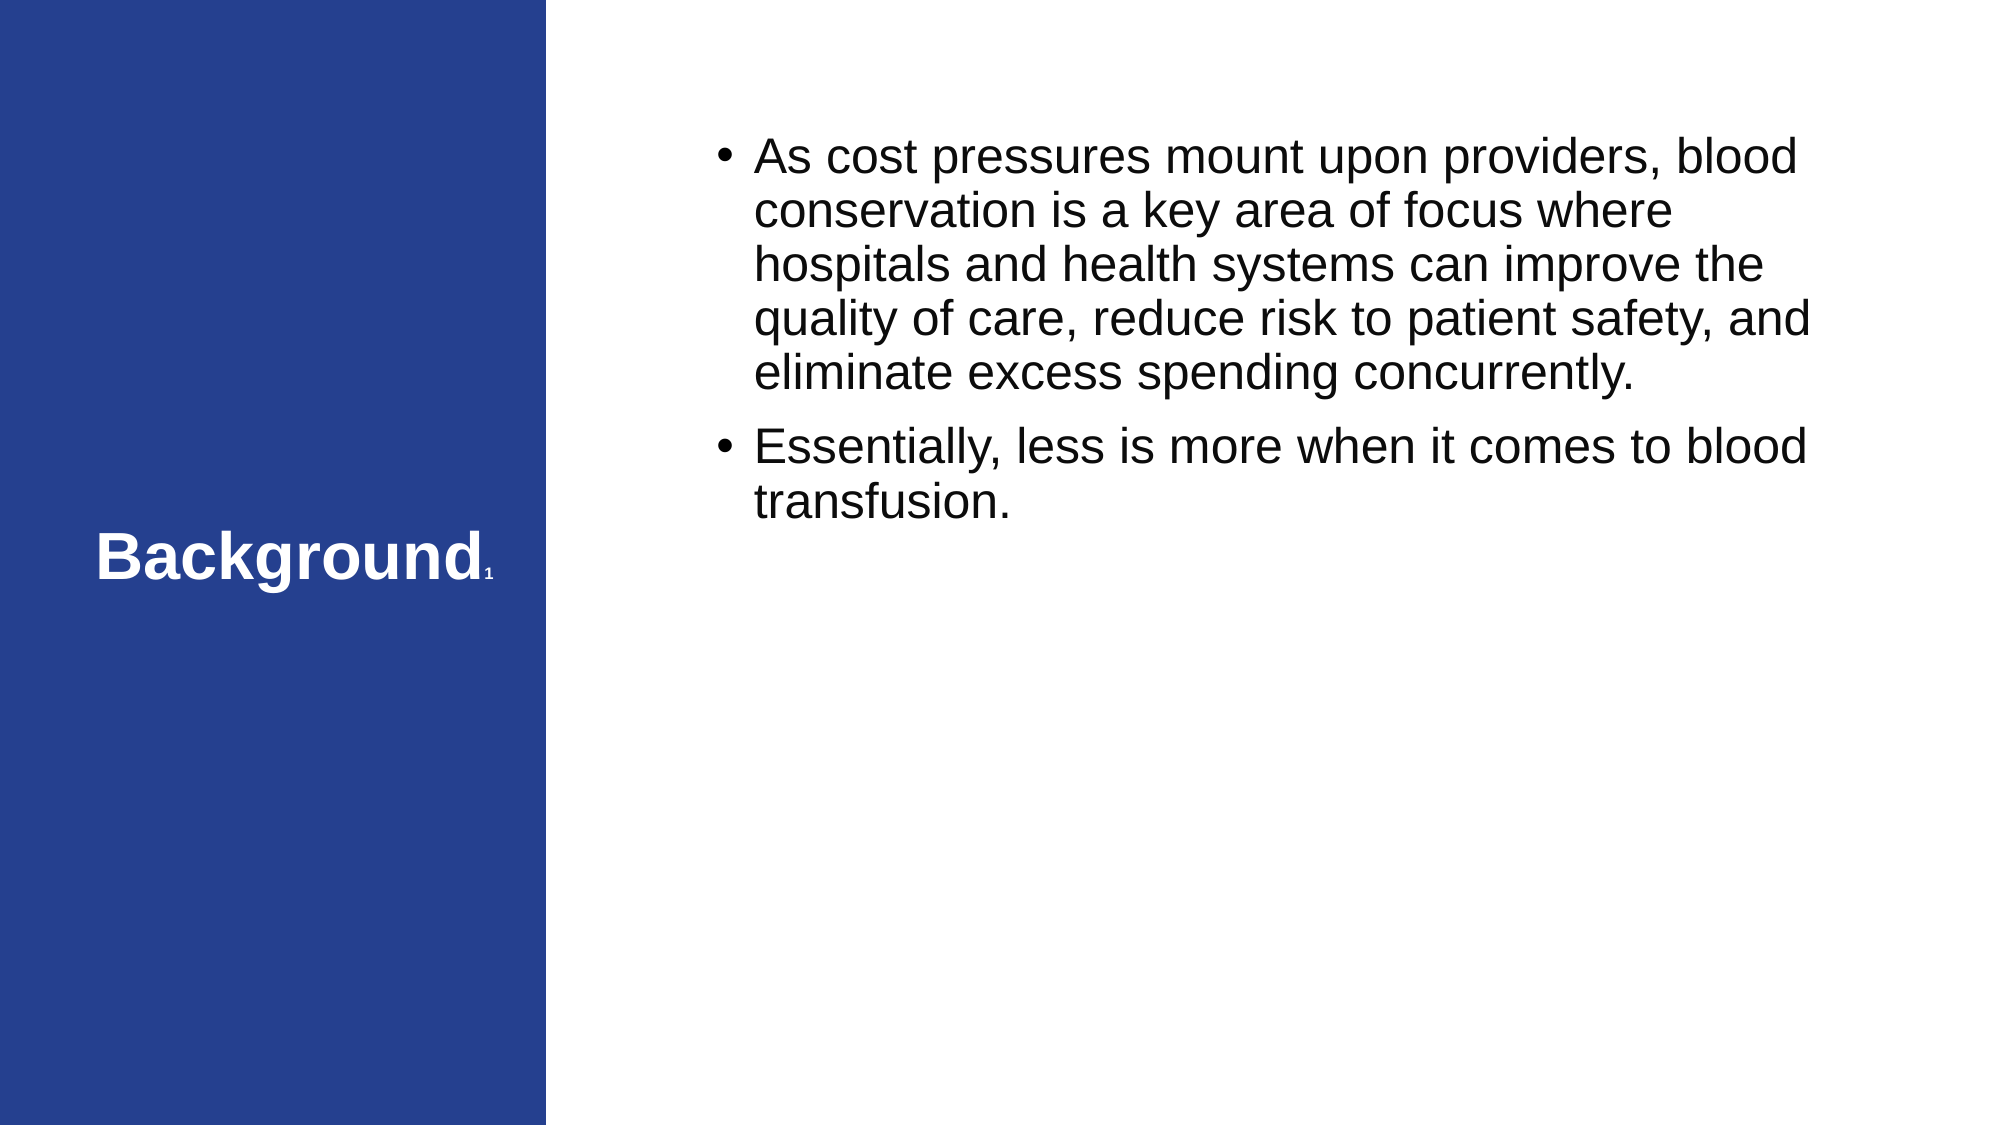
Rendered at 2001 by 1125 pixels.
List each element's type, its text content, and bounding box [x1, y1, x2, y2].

list As cost pressures mount upon providers, blood conservation is a key area of focus where hospitals and health systems can improve the quality of care, reduce risk to patient safety, and eliminate excess spending concurrently. Essentially, less is more when it comes to blood transfusion. [701, 122, 1866, 1024]
title Background1 [37, 448, 509, 667]
